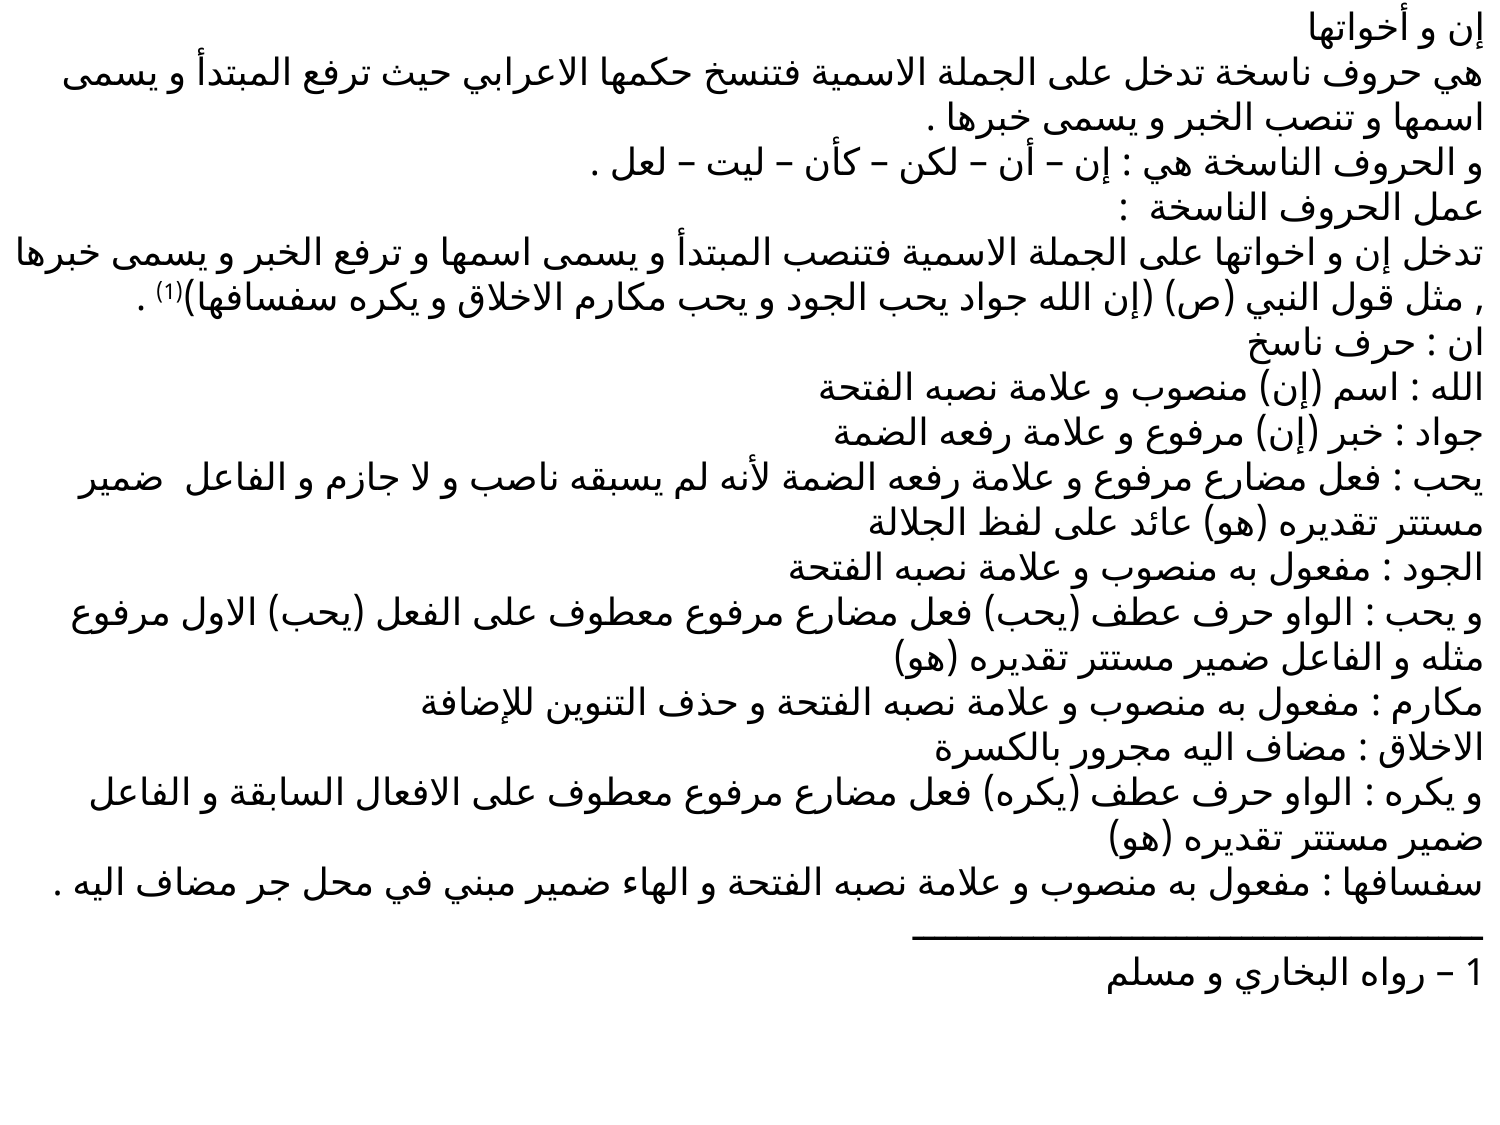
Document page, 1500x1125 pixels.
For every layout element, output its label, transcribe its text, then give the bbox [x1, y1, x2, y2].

text_box إن و أخواتها هي حروف ناسخة تدخل على الجملة الاسمية فتنسخ حكمها الاعرابي حيث ترفع المبتدأ و يسمى اسمها و تنصب الخبر و يسمى خبرها . و الحروف الناسخة هي : إن – أن – لكن – كأن – ليت – لعل . عمل الحروف الناسخة : تدخل إن و اخواتها على الجملة الاسمية فتنصب المبتدأ و يسمى اسمها و ترفع الخبر و يسمى خبرها , مثل قول النبي (ص) (إن الله جواد يحب الجود و يحب مكارم الاخلاق و يكره سفسافها)(1) . ان : حرف ناسخ الله : اسم (إن) منصوب و علامة نصبه الفتحة جواد : خبر (إن) مرفوع و علامة رفعه الضمة يحب : فعل مضارع مرفوع و علامة رفعه الضمة لأنه لم يسبقه ناصب و لا جازم و الفاعل ضمير مستتر تقديره (هو) عائد على لفظ الجلالة الجود : مفعول به منصوب و علامة نصبه الفتحة و يحب : الواو حرف عطف (يحب) فعل مضارع مرفوع معطوف على الفعل (يحب) الاول مرفوع مثله و الفاعل ضمير مستتر تقديره (هو) مكارم : مفعول به منصوب و علامة نصبه الفتحة و حذف التنوين للإضافة الاخلاق : مضاف اليه مجرور بالكسرة و يكره : الواو حرف عطف (يكره) فعل مضارع مرفوع معطوف على الافعال السابقة و الفاعل ضمير مستتر تقديره (هو) سفسافها : مفعول به منصوب و علامة نصبه الفتحة و الهاء ضمير مبني في محل جر مضاف اليه . ــــــــــــــــــــــــــــــــــــــــــــــــــــ 1 – رواه البخاري و مسلم [0, 0, 1500, 1046]
